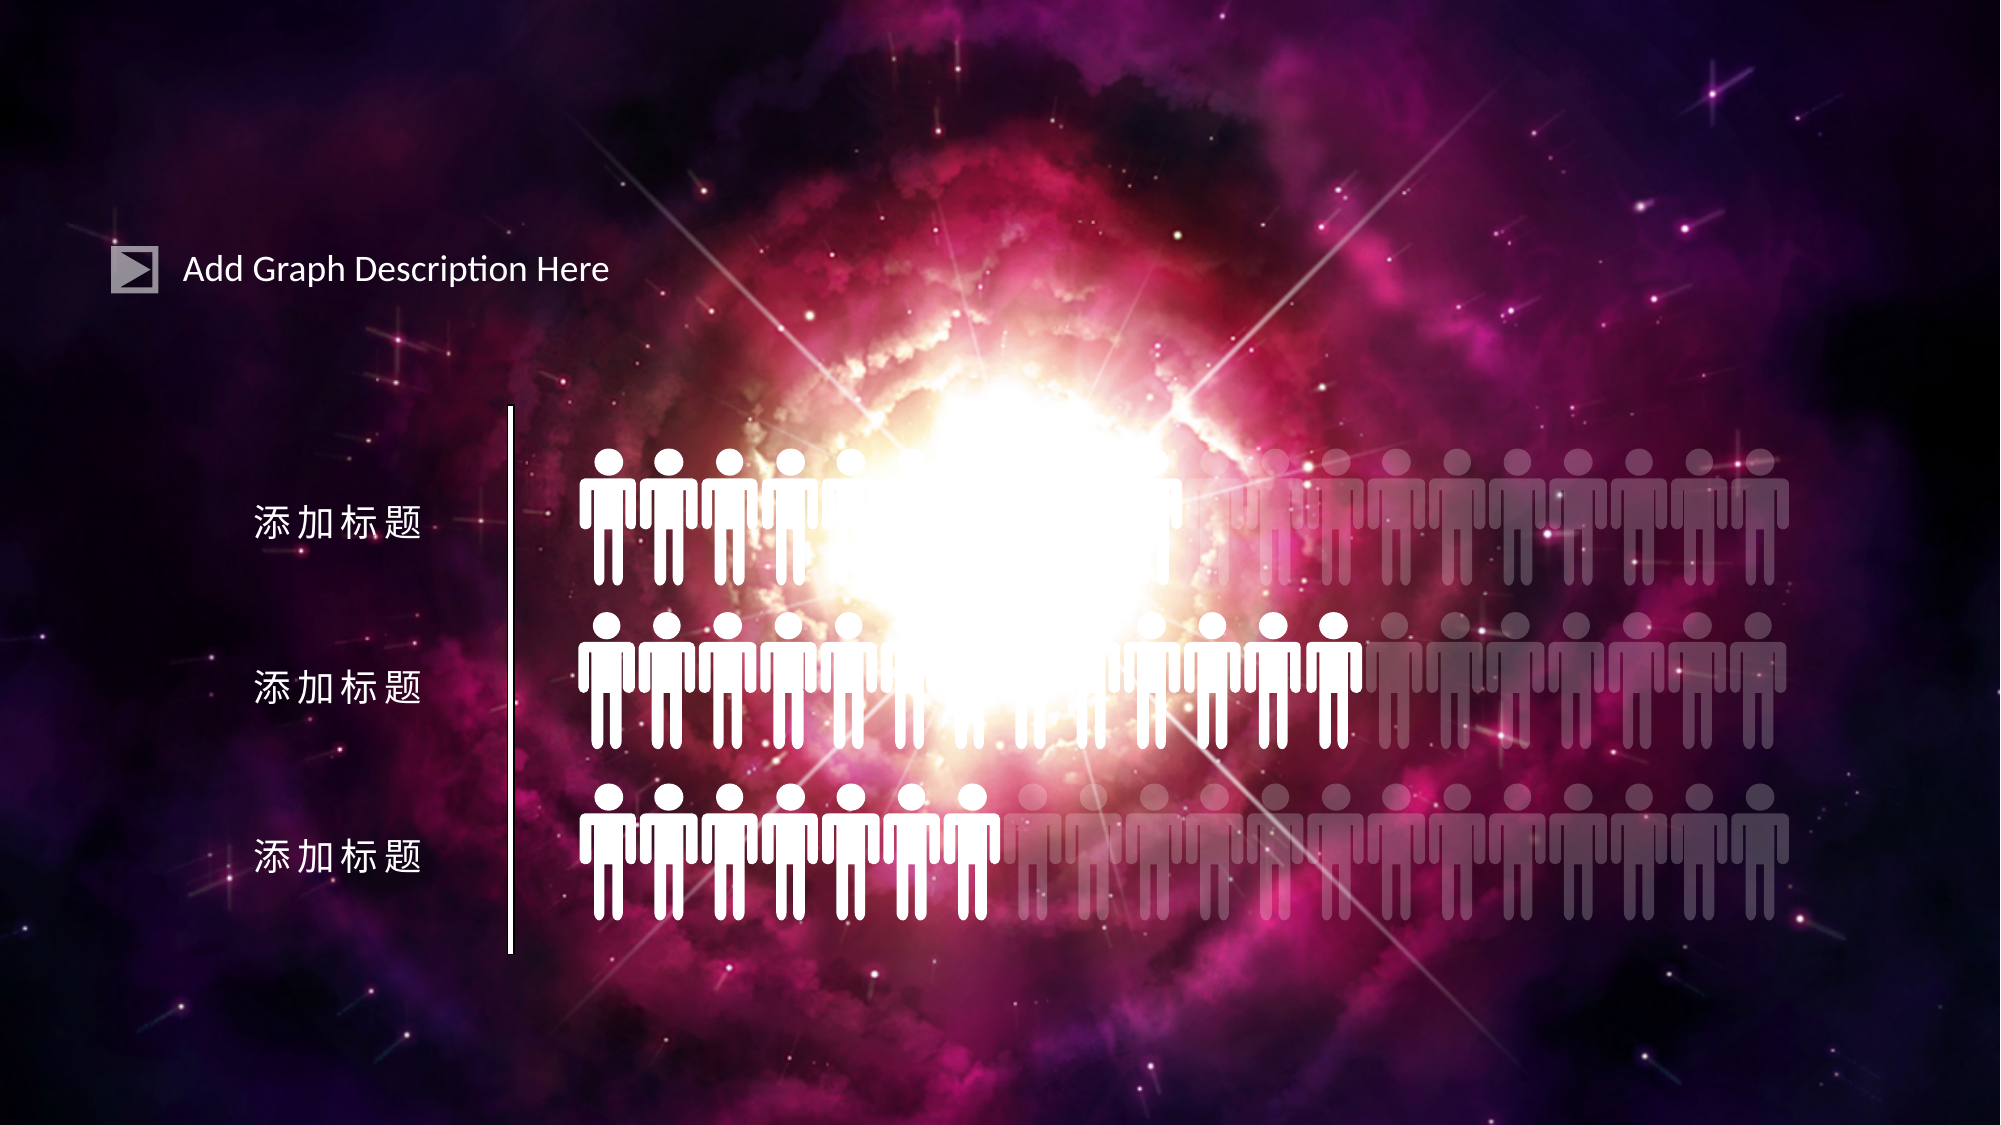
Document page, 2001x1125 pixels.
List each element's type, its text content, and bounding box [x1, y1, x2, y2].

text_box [579, 783, 1789, 921]
text_box 添加标题 [233, 488, 443, 554]
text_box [579, 448, 1789, 586]
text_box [111, 236, 628, 297]
text_box 添加标题 [233, 653, 443, 719]
picture [0, 0, 2000, 1125]
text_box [578, 612, 1787, 750]
text_box [507, 404, 515, 955]
text_box 添加标题 [233, 822, 443, 888]
